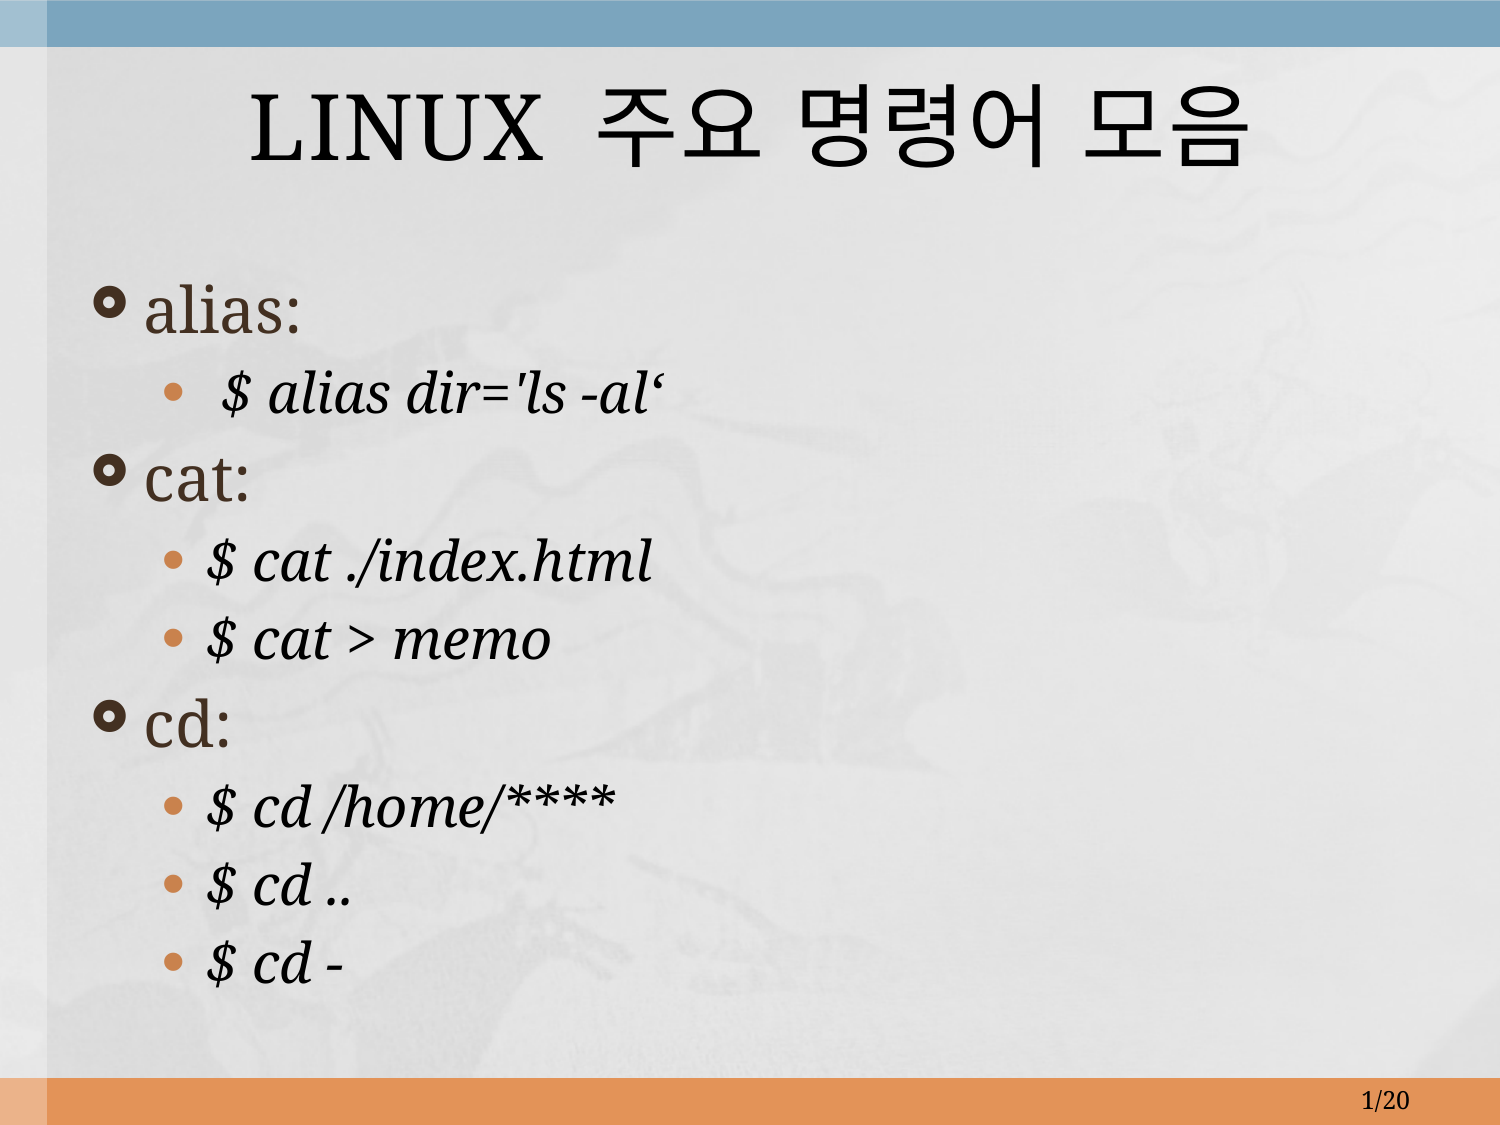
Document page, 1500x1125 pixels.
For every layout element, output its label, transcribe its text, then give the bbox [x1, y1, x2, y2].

slide_number 1 [1074, 1078, 1425, 1125]
title LINUX 주요 명령어 모음 [49, 46, 1454, 202]
list alias: $ alias dir='ls -al‘ cat: $ cat ./index.html $ cat > memo cd: $ cd /home/**** $ cd .. $ cd - [75, 262, 1425, 1005]
